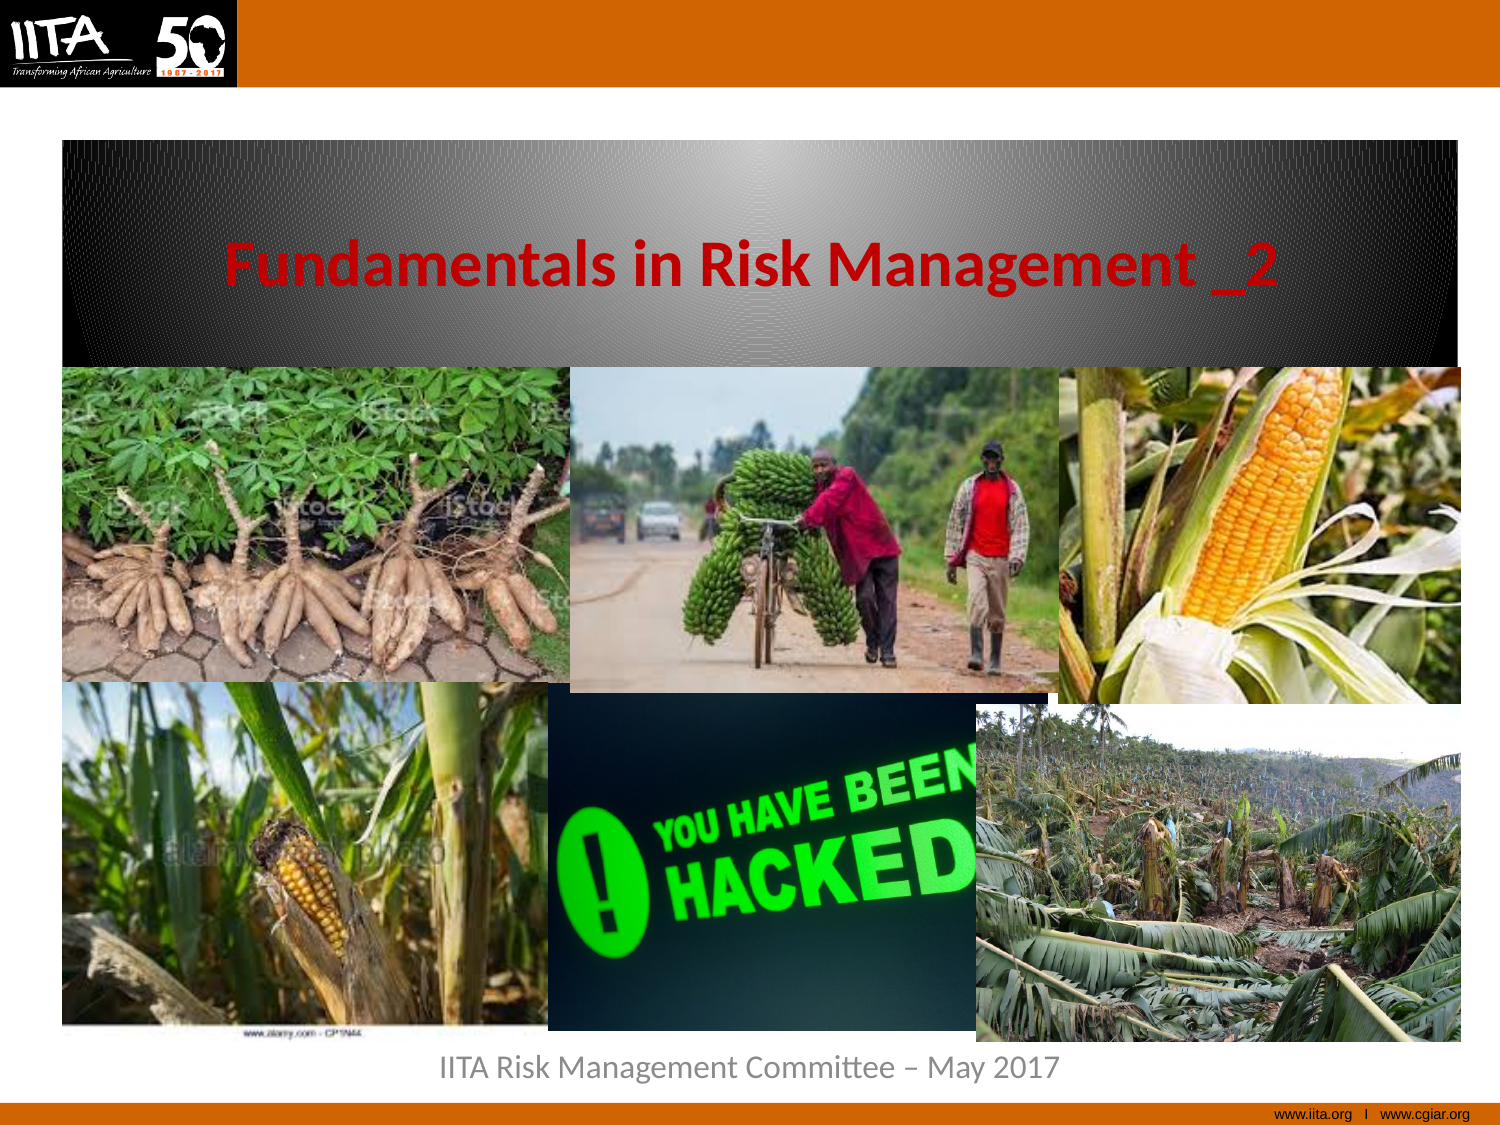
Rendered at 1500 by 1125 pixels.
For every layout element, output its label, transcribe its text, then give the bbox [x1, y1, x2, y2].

subtitle IITA Risk Management Committee – May 2017 [225, 1047, 1275, 1100]
picture [61, 367, 1462, 1043]
title Fundamentals in Risk Management _2 [62, 140, 1458, 364]
picture [11, 15, 225, 79]
